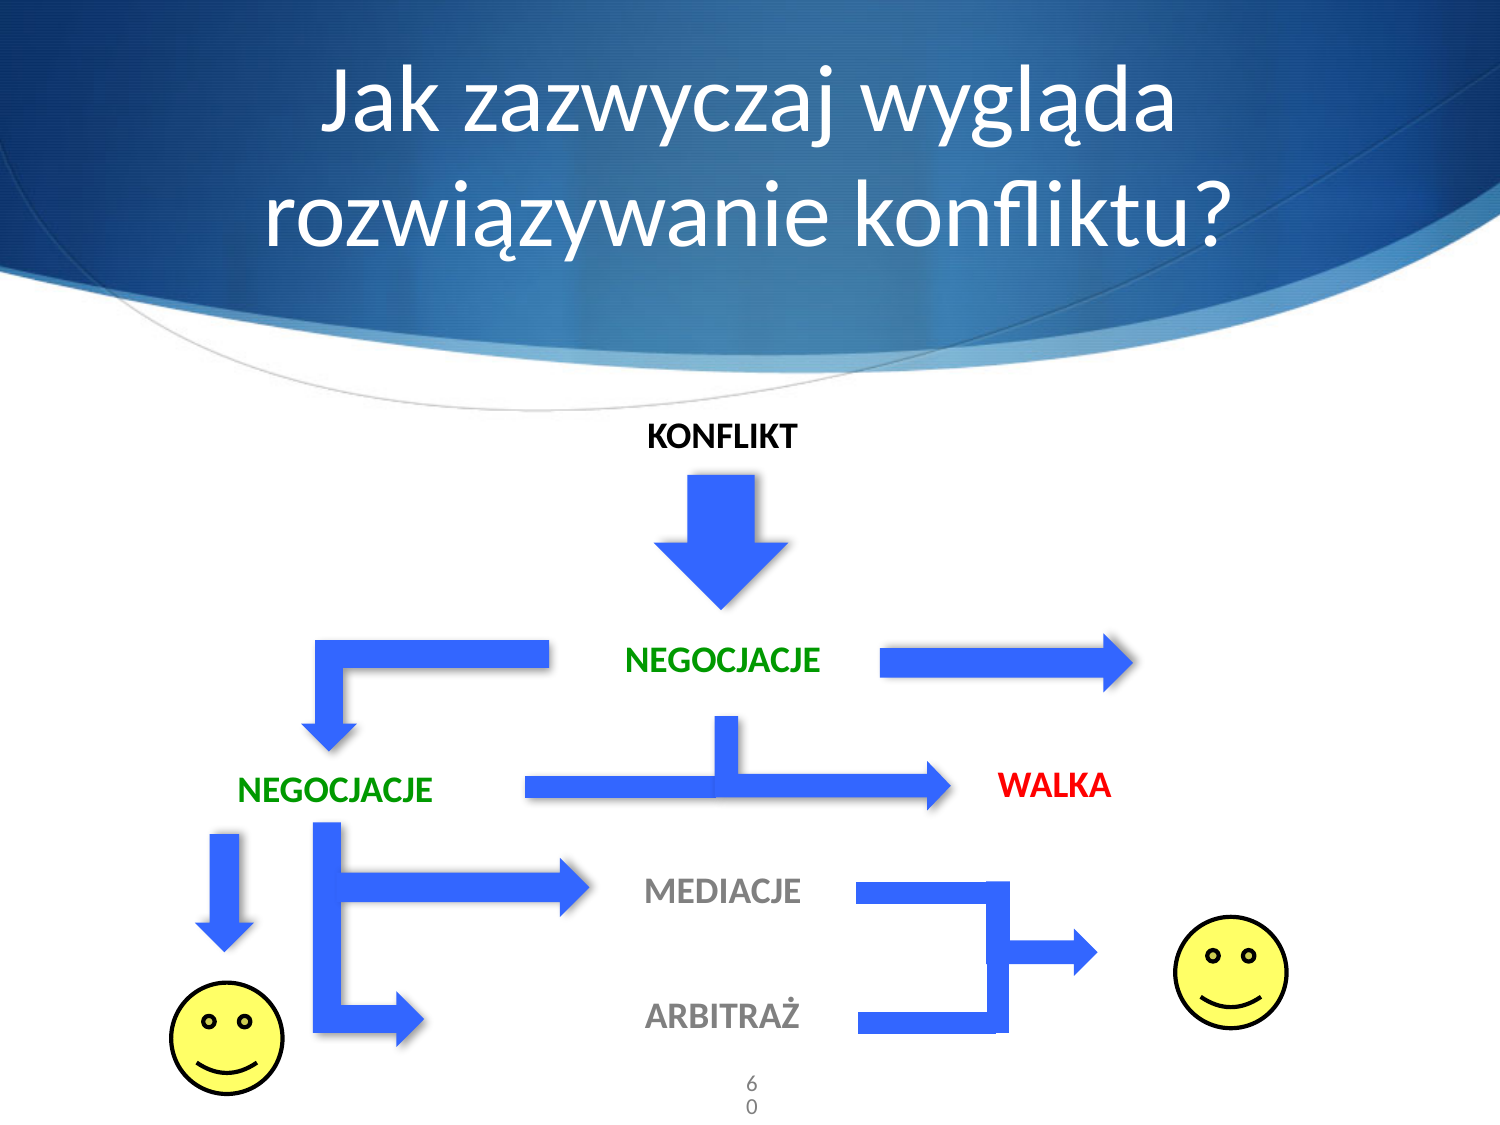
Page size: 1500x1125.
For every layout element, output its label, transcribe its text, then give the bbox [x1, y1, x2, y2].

text_box [171, 982, 283, 1094]
text_box [336, 857, 590, 917]
text_box [1175, 916, 1287, 1029]
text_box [489, 715, 951, 835]
text_box NEGOCJACJE [500, 627, 953, 705]
text_box NEGOCJACJE [112, 757, 484, 835]
text_box ARBITRAŻ [511, 982, 827, 1060]
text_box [832, 845, 1098, 1071]
text_box [879, 633, 1133, 693]
text_box KONFLIKT [512, 402, 940, 480]
text_box MEDIACJE [575, 857, 827, 935]
picture [0, 0, 1500, 1125]
title Jak zazwyczaj wygląda rozwiązywanie konfliktu? [75, 0, 1425, 301]
slide_number 60 [730, 1062, 769, 1103]
text_box [312, 822, 425, 1047]
text_box [194, 834, 254, 953]
text_box [653, 474, 789, 611]
text_box WALKA [956, 751, 1235, 829]
text_box [301, 640, 550, 752]
